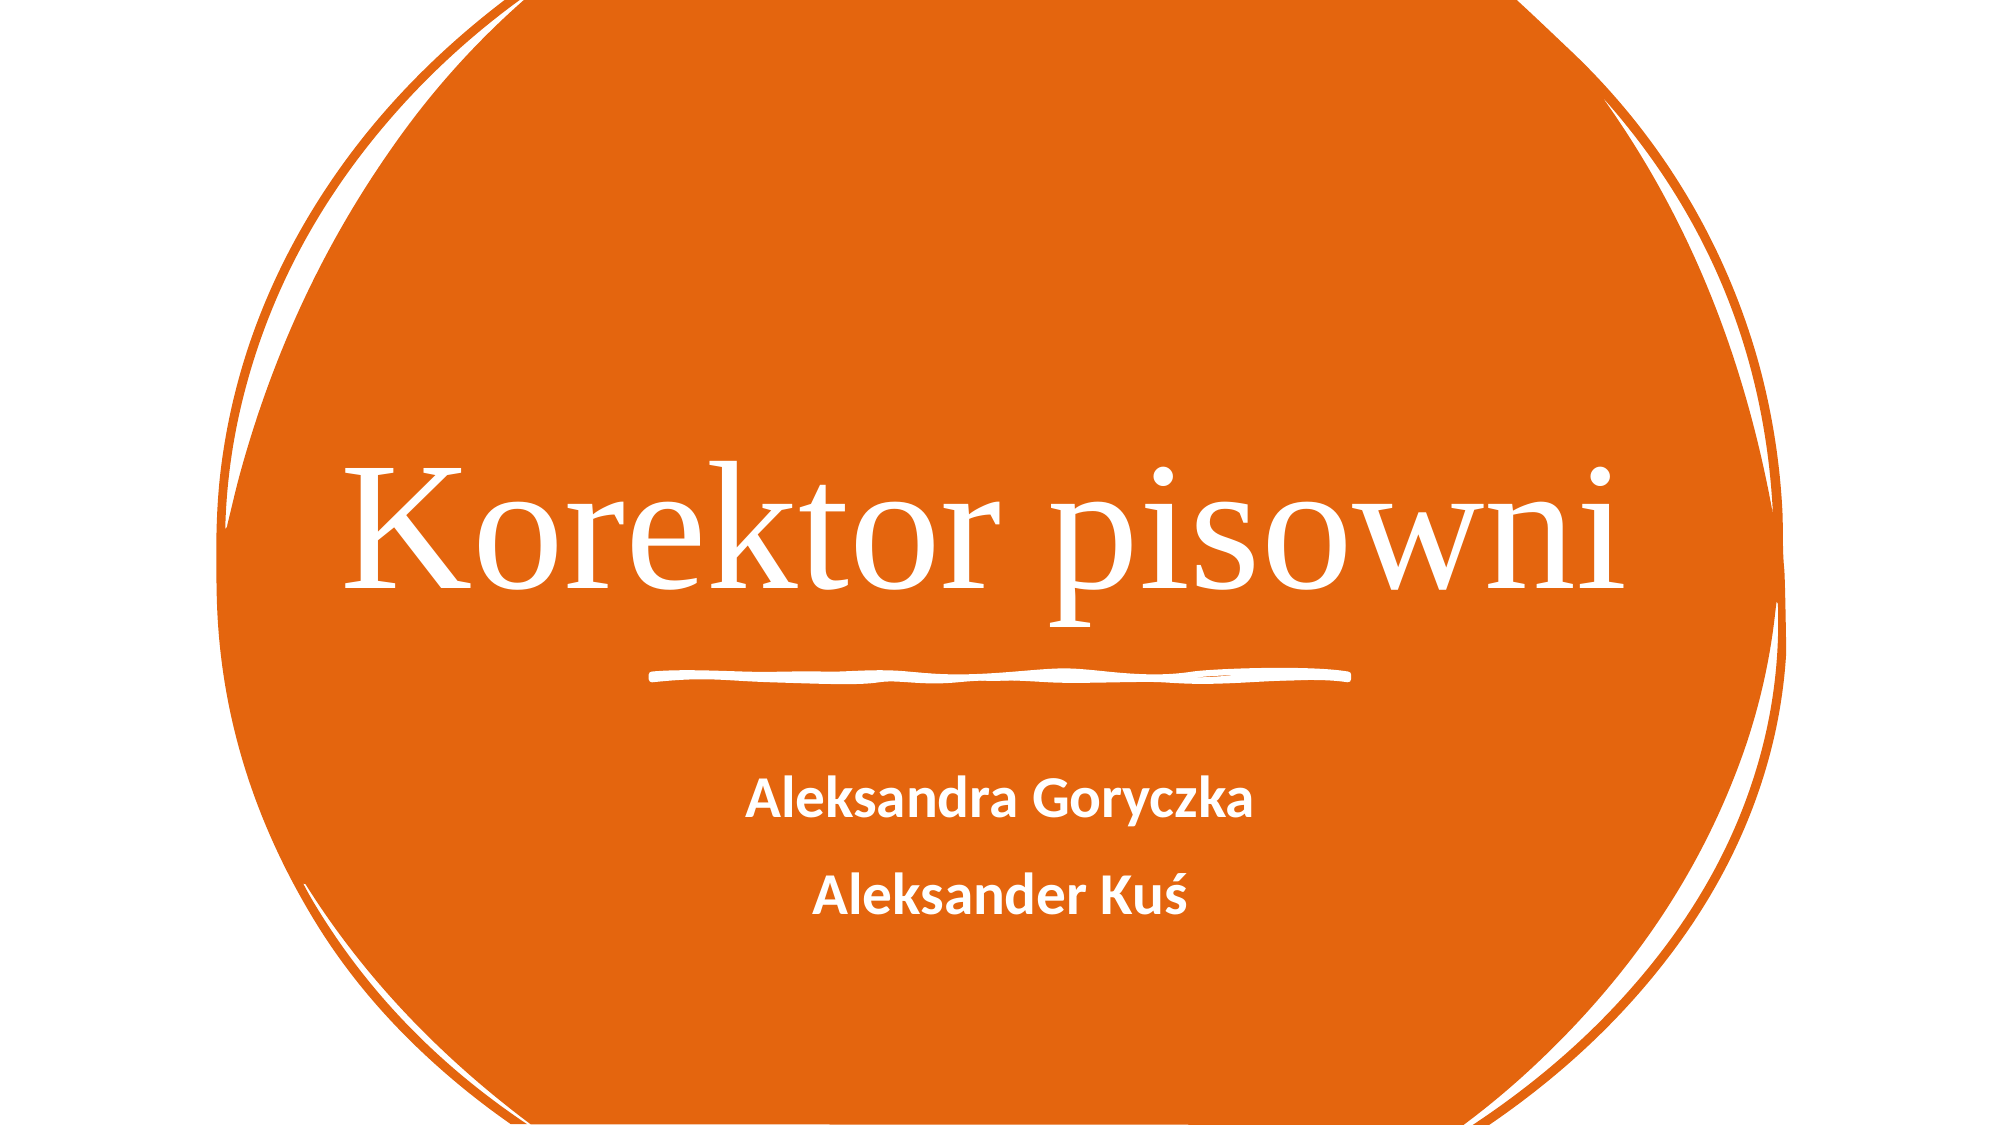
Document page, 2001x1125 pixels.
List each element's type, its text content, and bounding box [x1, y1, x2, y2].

subtitle Aleksandra Goryczka Aleksander Kuś [431, 743, 1569, 935]
title Korektor pisowni [284, 157, 1685, 633]
